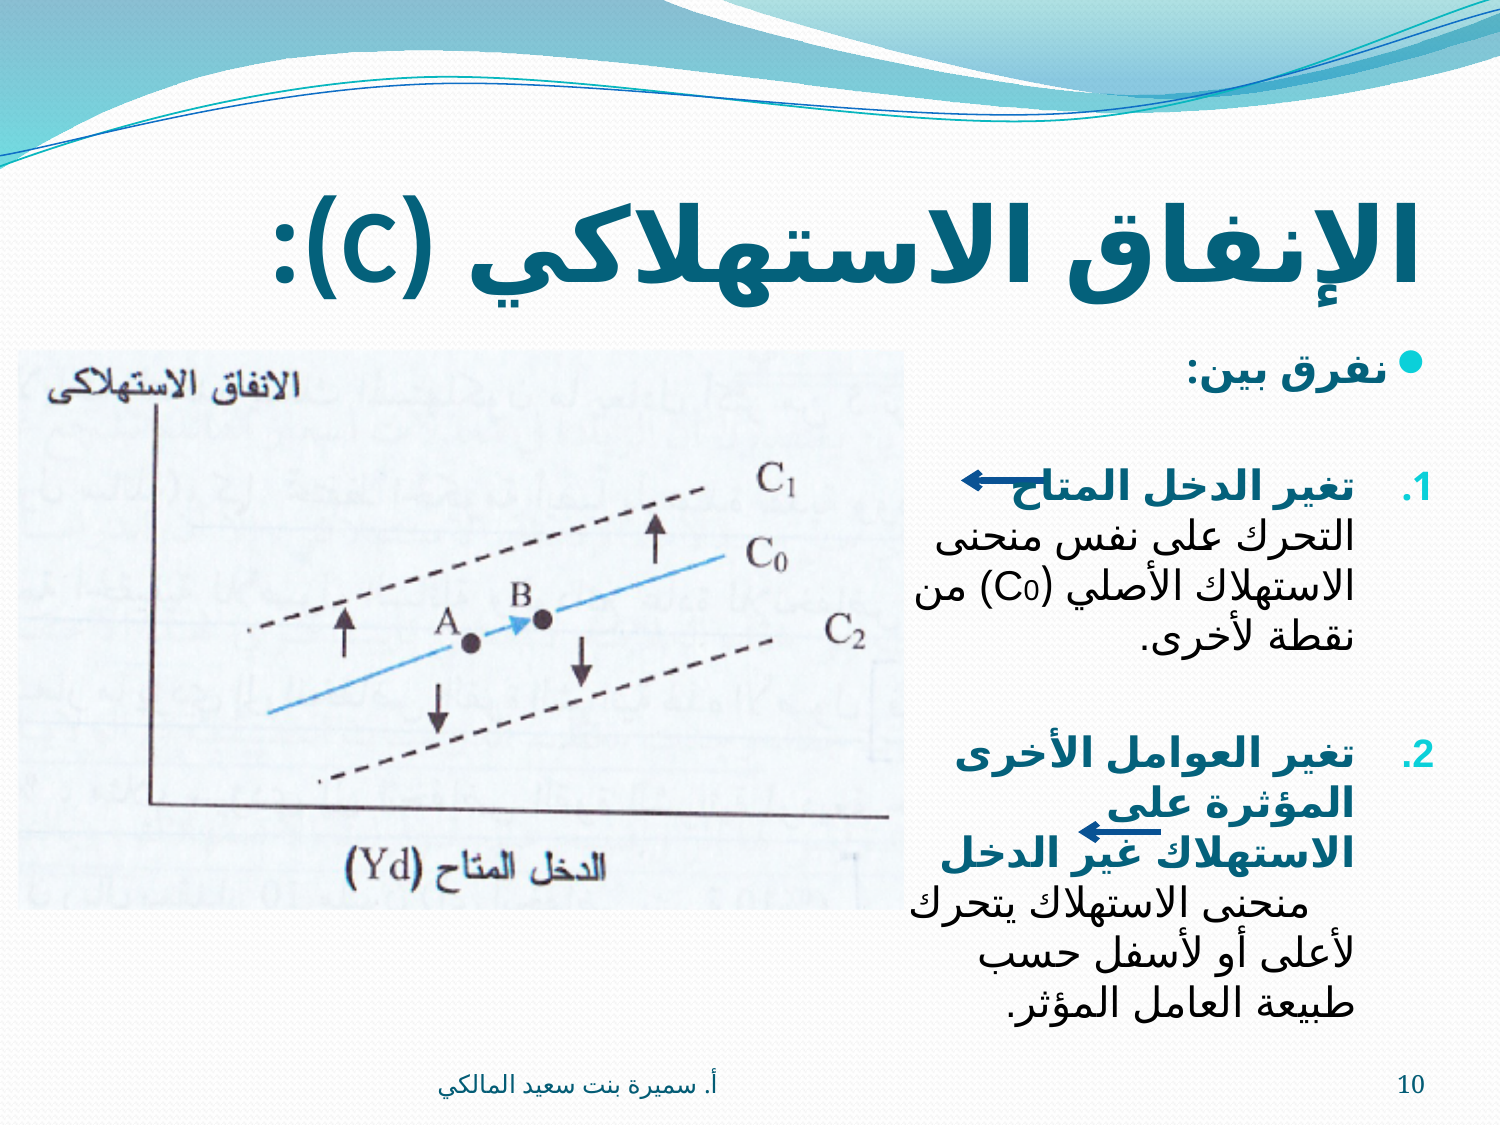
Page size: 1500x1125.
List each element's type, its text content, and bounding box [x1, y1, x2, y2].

slide_number 17 [437, 1042, 747, 1084]
footer أ. سميرة بنت سعيد المالكي [173, 187, 180, 303]
picture [19, 351, 175, 909]
picture [745, 351, 884, 909]
title الإنفاق الاستهلاكي (C): [75, 115, 1425, 303]
footer أ. سميرة بنت سعيد المالكي [437, 1042, 988, 1103]
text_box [1080, 835, 1157, 842]
list نفرق بين: تغير الدخل المتاح التحرك على نفس منحنى الاستهلاك الأصلي (C0) من نقطة لأخرى. تغير العوامل الأخرى المؤثرة على الاستهلاك غير الدخل منحنى الاستهلاك يتحرك لأعلى أو لأسفل حسب طبيعة العامل المؤثر. [884, 334, 1442, 1055]
footer أ. سميرة بنت سعيد المالكي [741, 188, 747, 303]
slide_number 10 [1299, 1055, 1425, 1103]
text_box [963, 483, 1040, 490]
picture [180, 186, 741, 1073]
